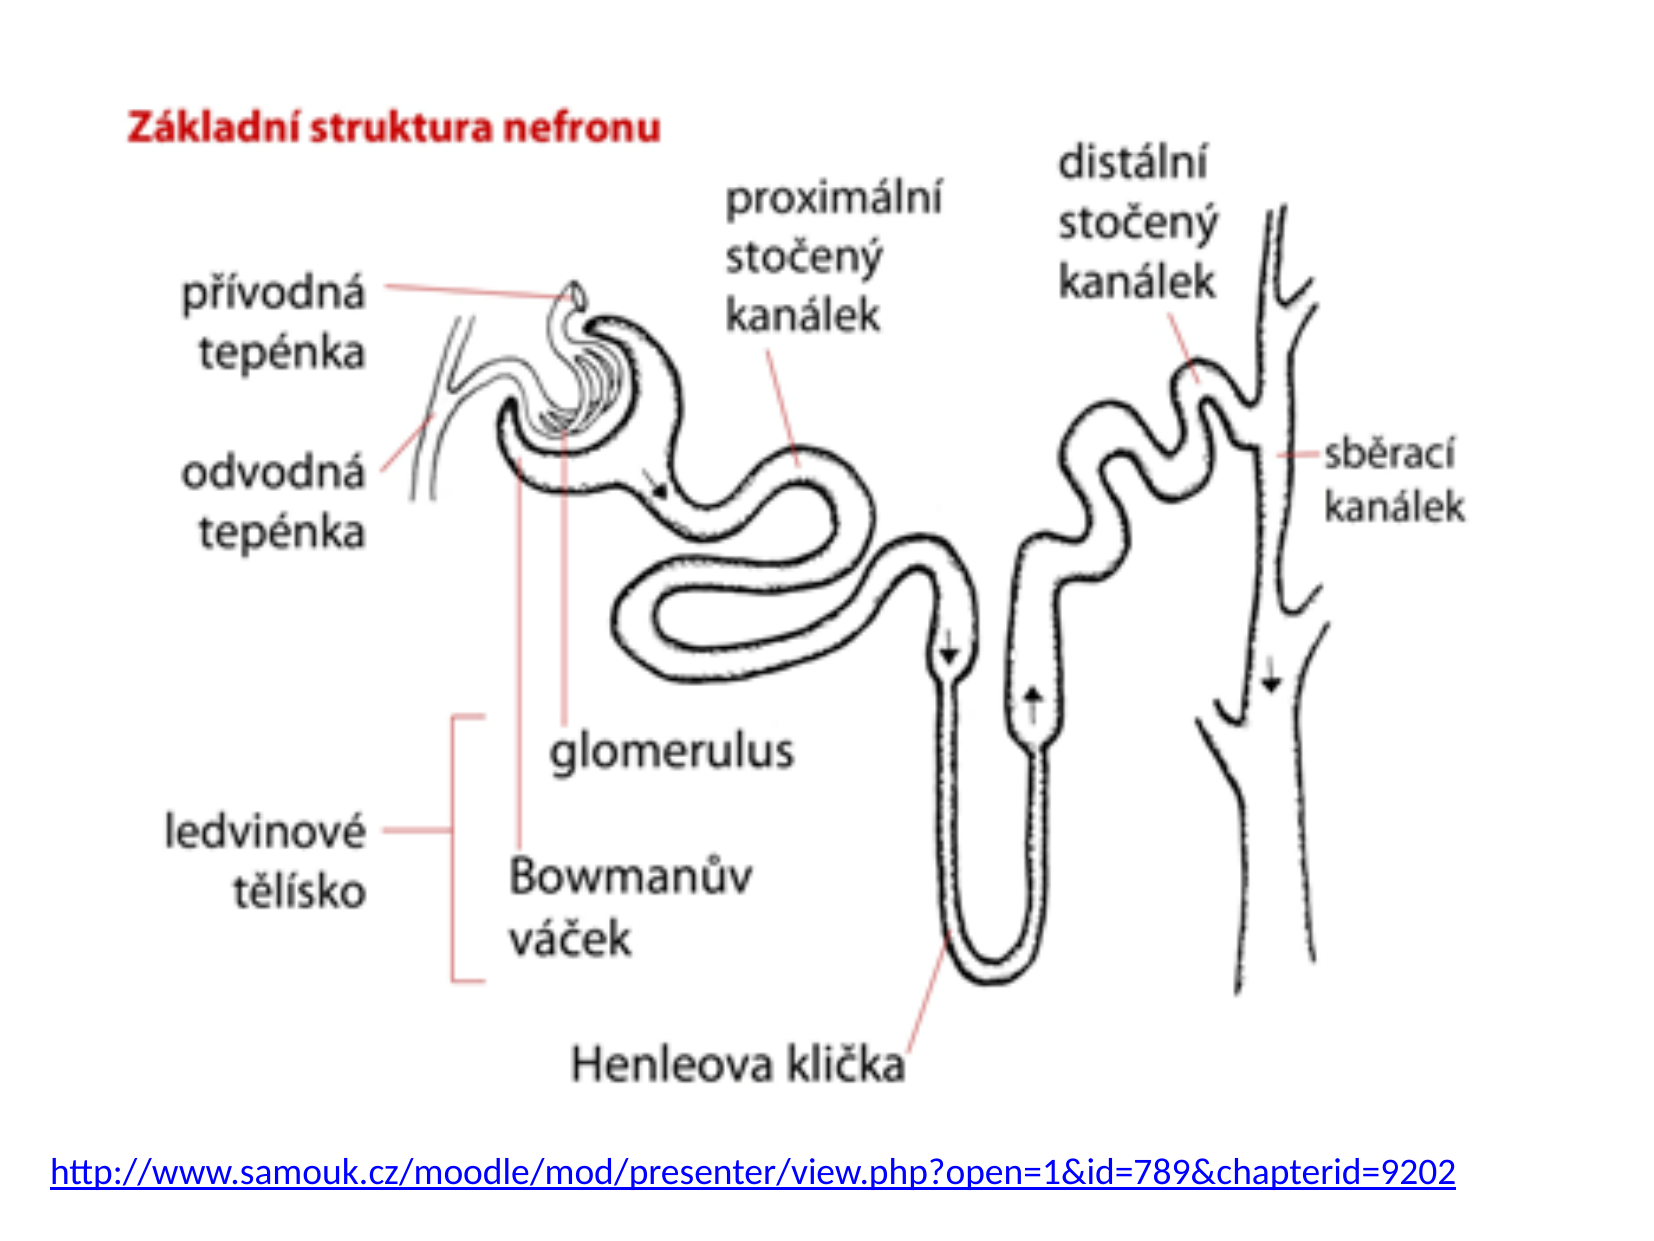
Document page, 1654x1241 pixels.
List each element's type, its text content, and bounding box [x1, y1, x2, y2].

text_box http://www.samouk.cz/moodle/mod/presenter/view.php?open=1&id=789&chapterid=9202 [35, 1139, 1501, 1200]
picture [94, 76, 1513, 1140]
